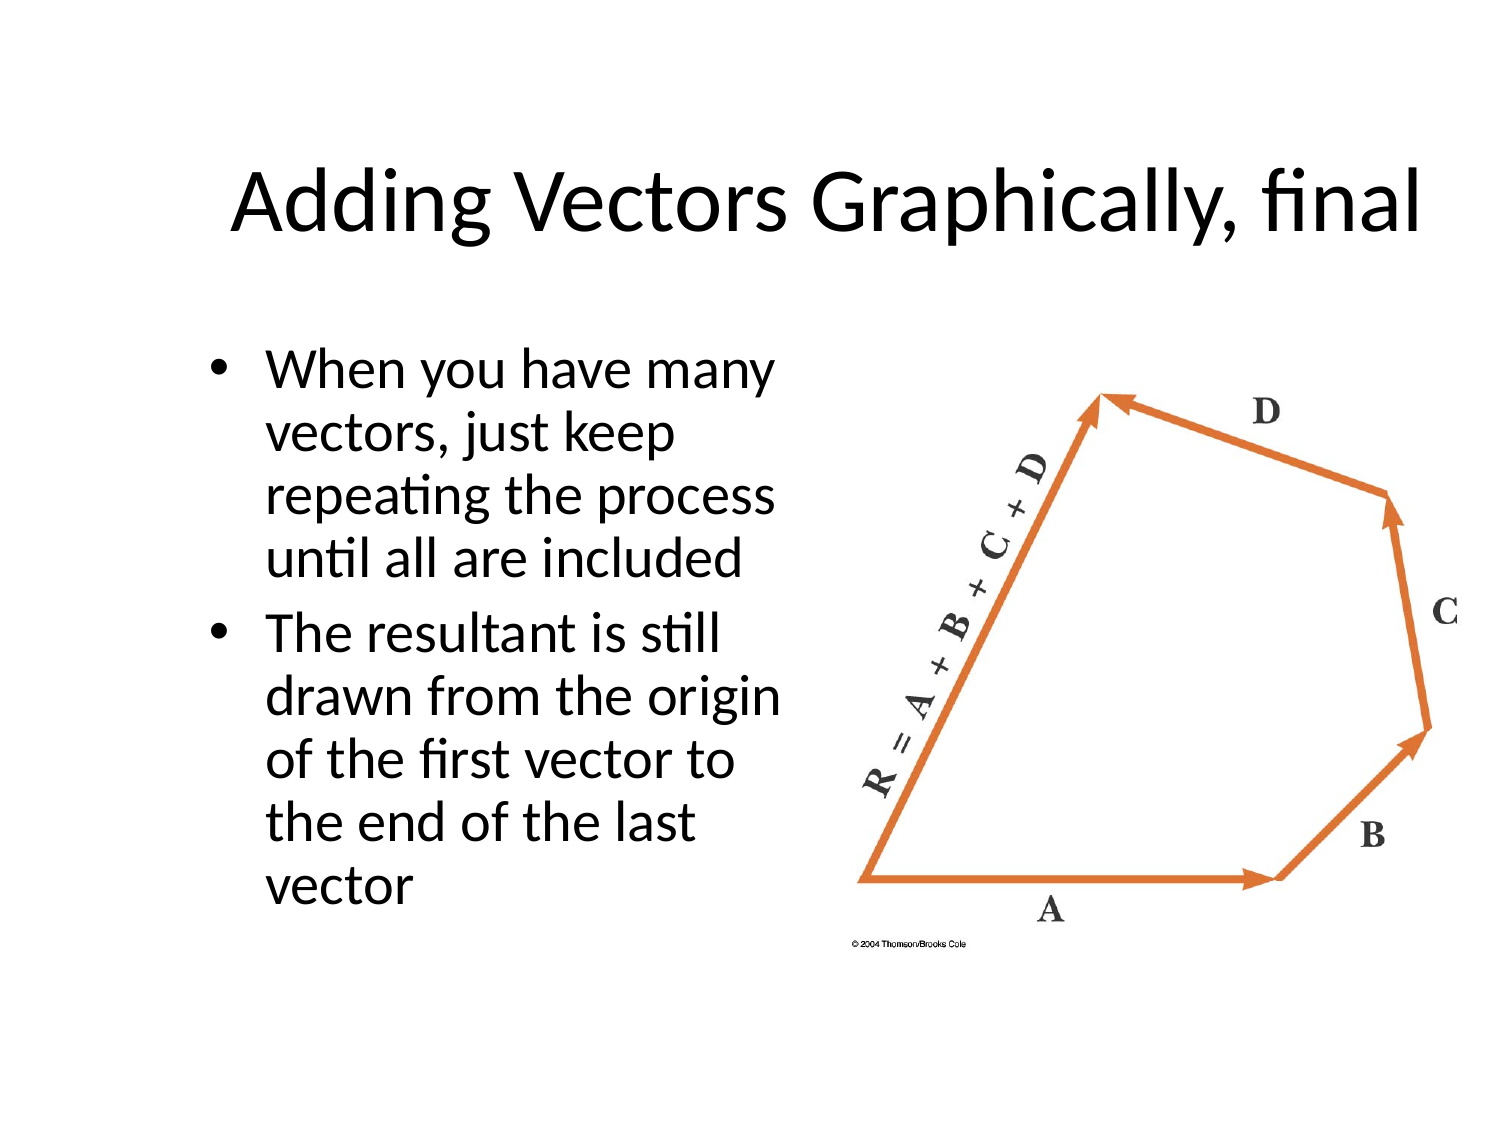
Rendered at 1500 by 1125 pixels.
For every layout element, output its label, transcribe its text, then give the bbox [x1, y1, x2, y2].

list When you have many vectors, just keep repeating the process until all are included The resultant is still drawn from the origin of the first vector to the end of the last vector [193, 331, 819, 1006]
title Adding Vectors Graphically, final [188, 101, 1468, 289]
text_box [843, 384, 1470, 952]
